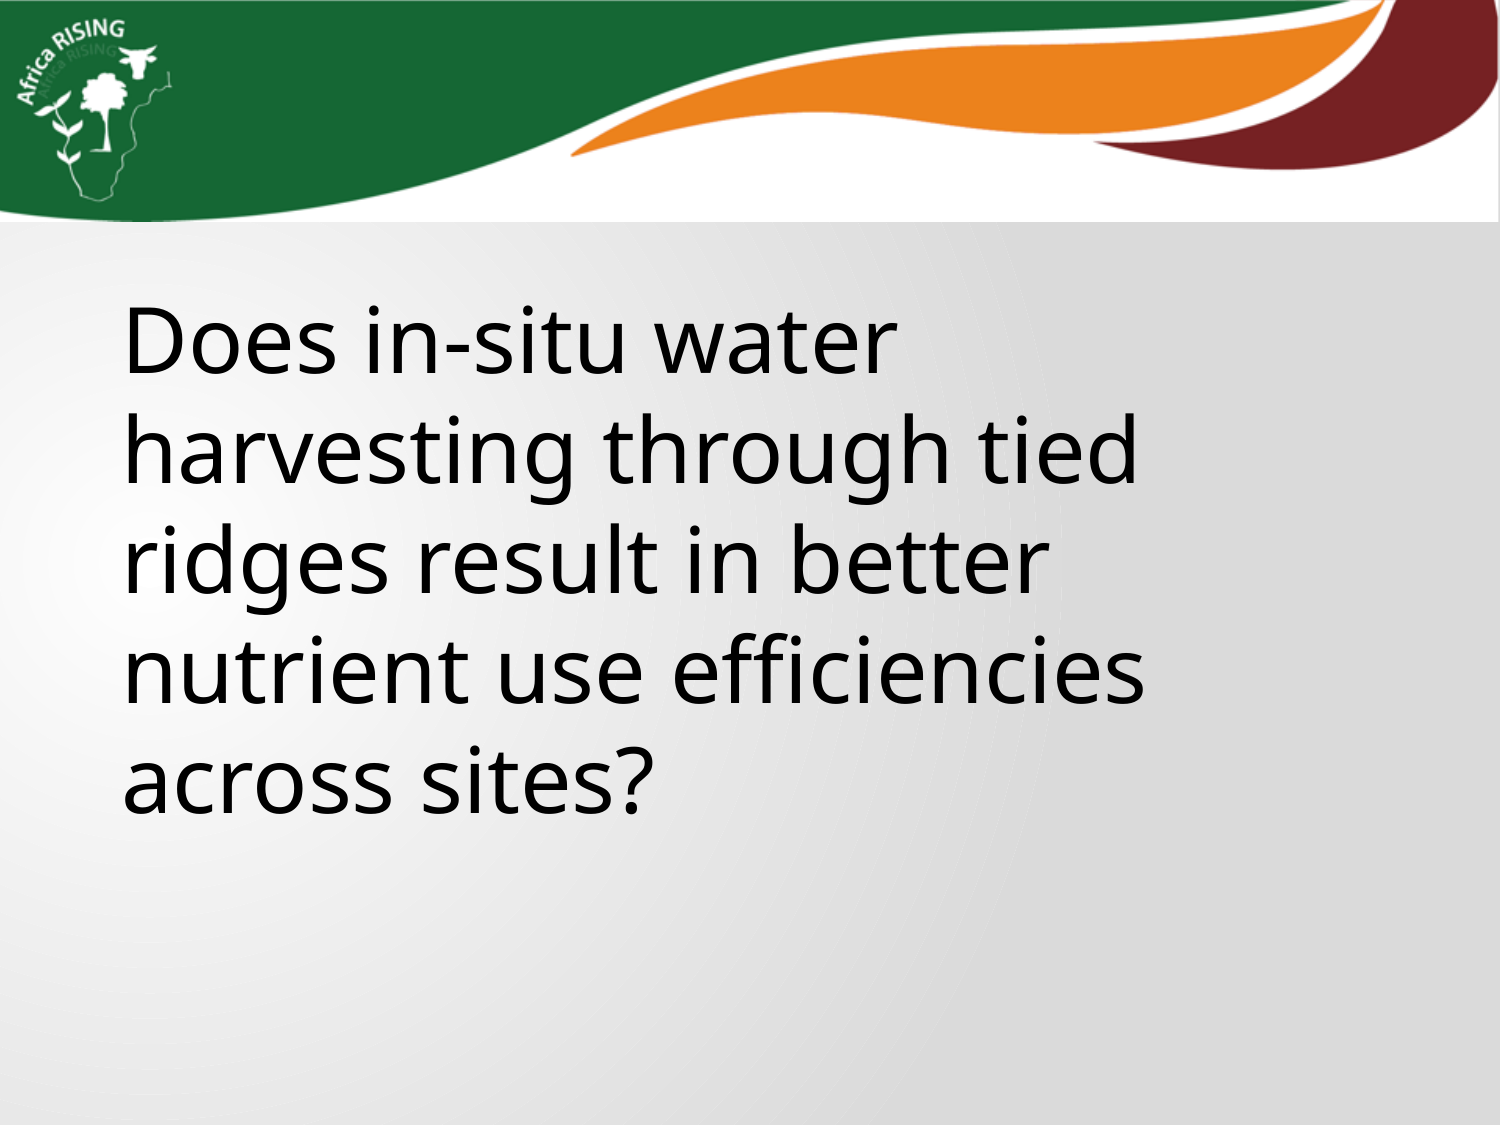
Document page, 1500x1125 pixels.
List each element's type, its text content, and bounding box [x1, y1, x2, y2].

list Does in-situ water harvesting through tied ridges result in better nutrient use efficiencies across sites? [87, 275, 1363, 413]
picture [0, 0, 1499, 222]
